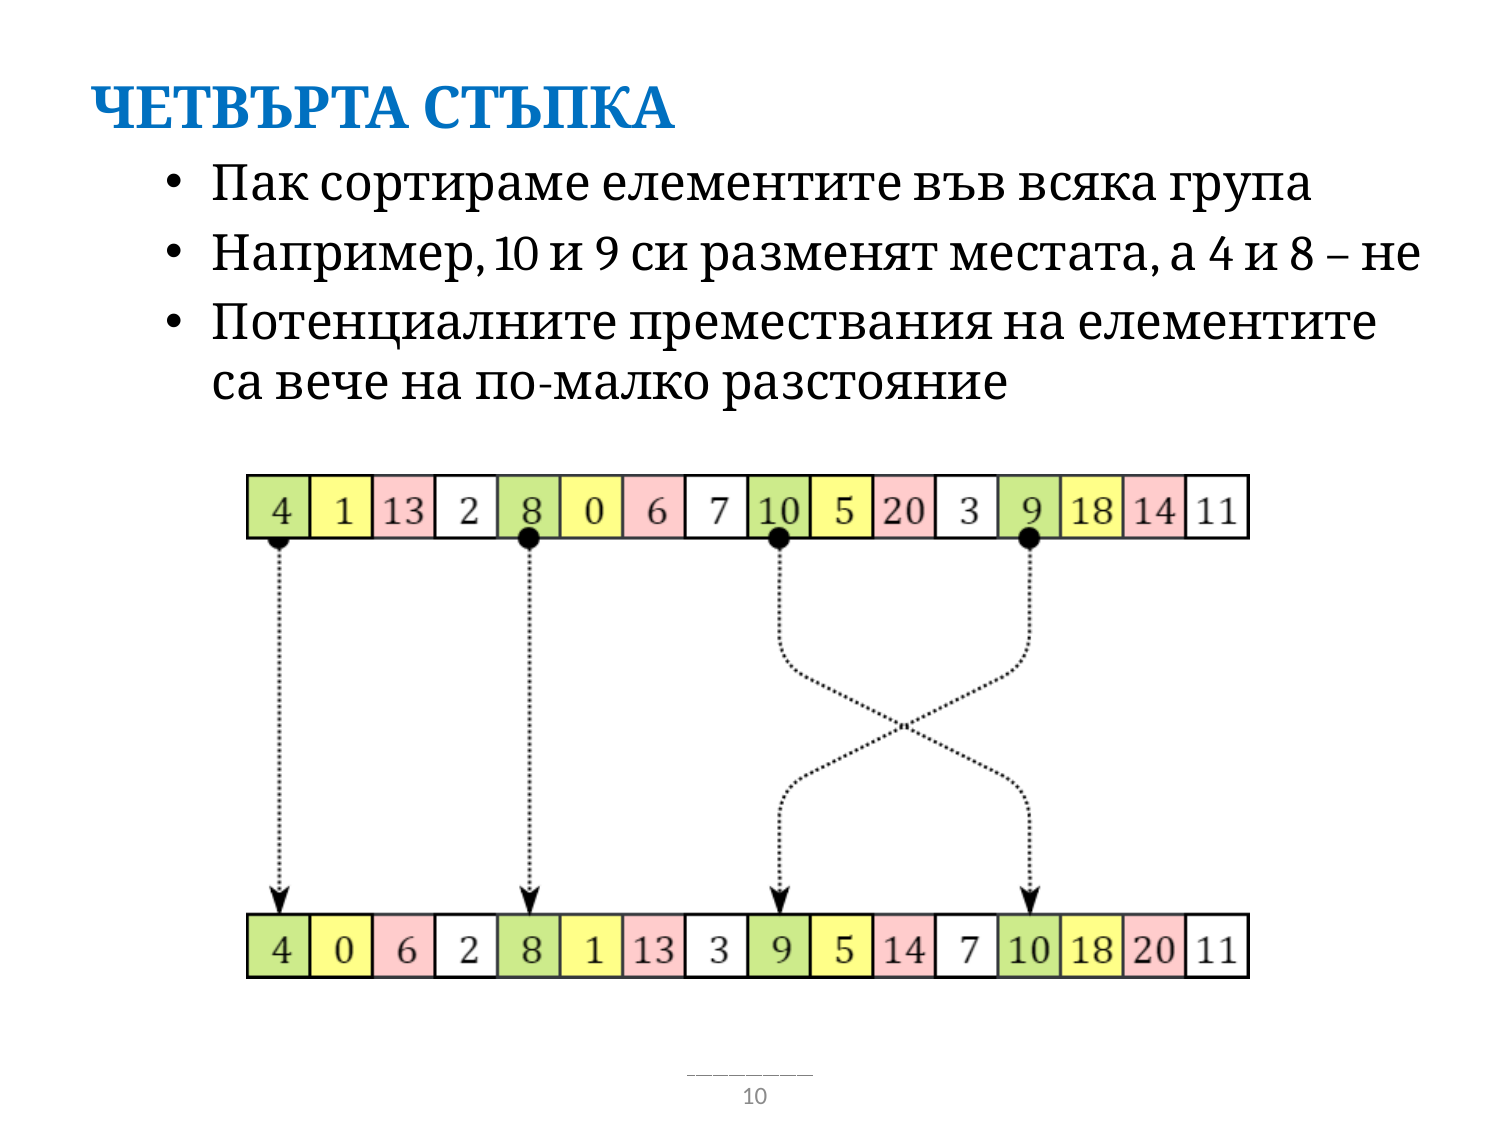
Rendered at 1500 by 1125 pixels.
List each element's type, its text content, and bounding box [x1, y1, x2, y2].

list Четвърта стъпка Пак сортираме елементите във всяка група Например, 10 и 9 си разменят местата, а 4 и 8 – не Потенциалните премествания на елементите са вече на по-малко разстояние [75, 62, 1450, 1063]
slide_number 10 [579, 1065, 930, 1125]
picture [246, 474, 1251, 979]
